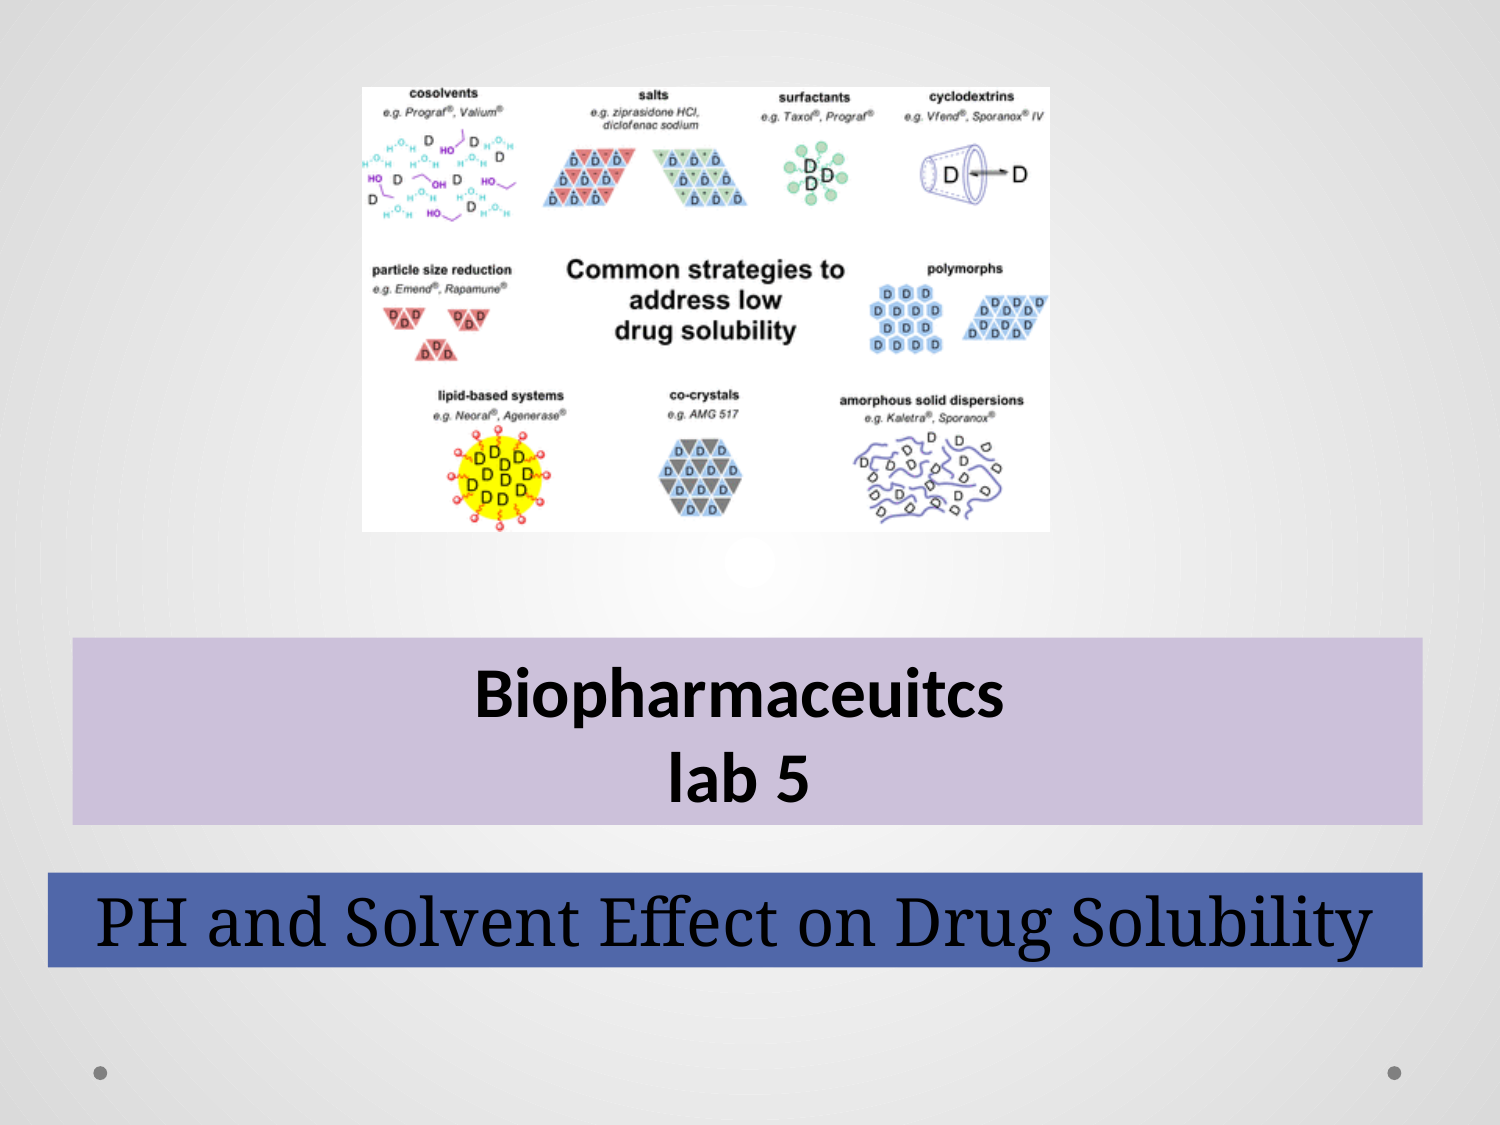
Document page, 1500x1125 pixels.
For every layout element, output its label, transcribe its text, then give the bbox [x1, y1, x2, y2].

text_box Biopharmaceuitcs lab 5 [72, 637, 1423, 825]
text_box PH and Solvent Effect on Drug Solubility [47, 872, 1423, 968]
picture [362, 87, 1051, 532]
